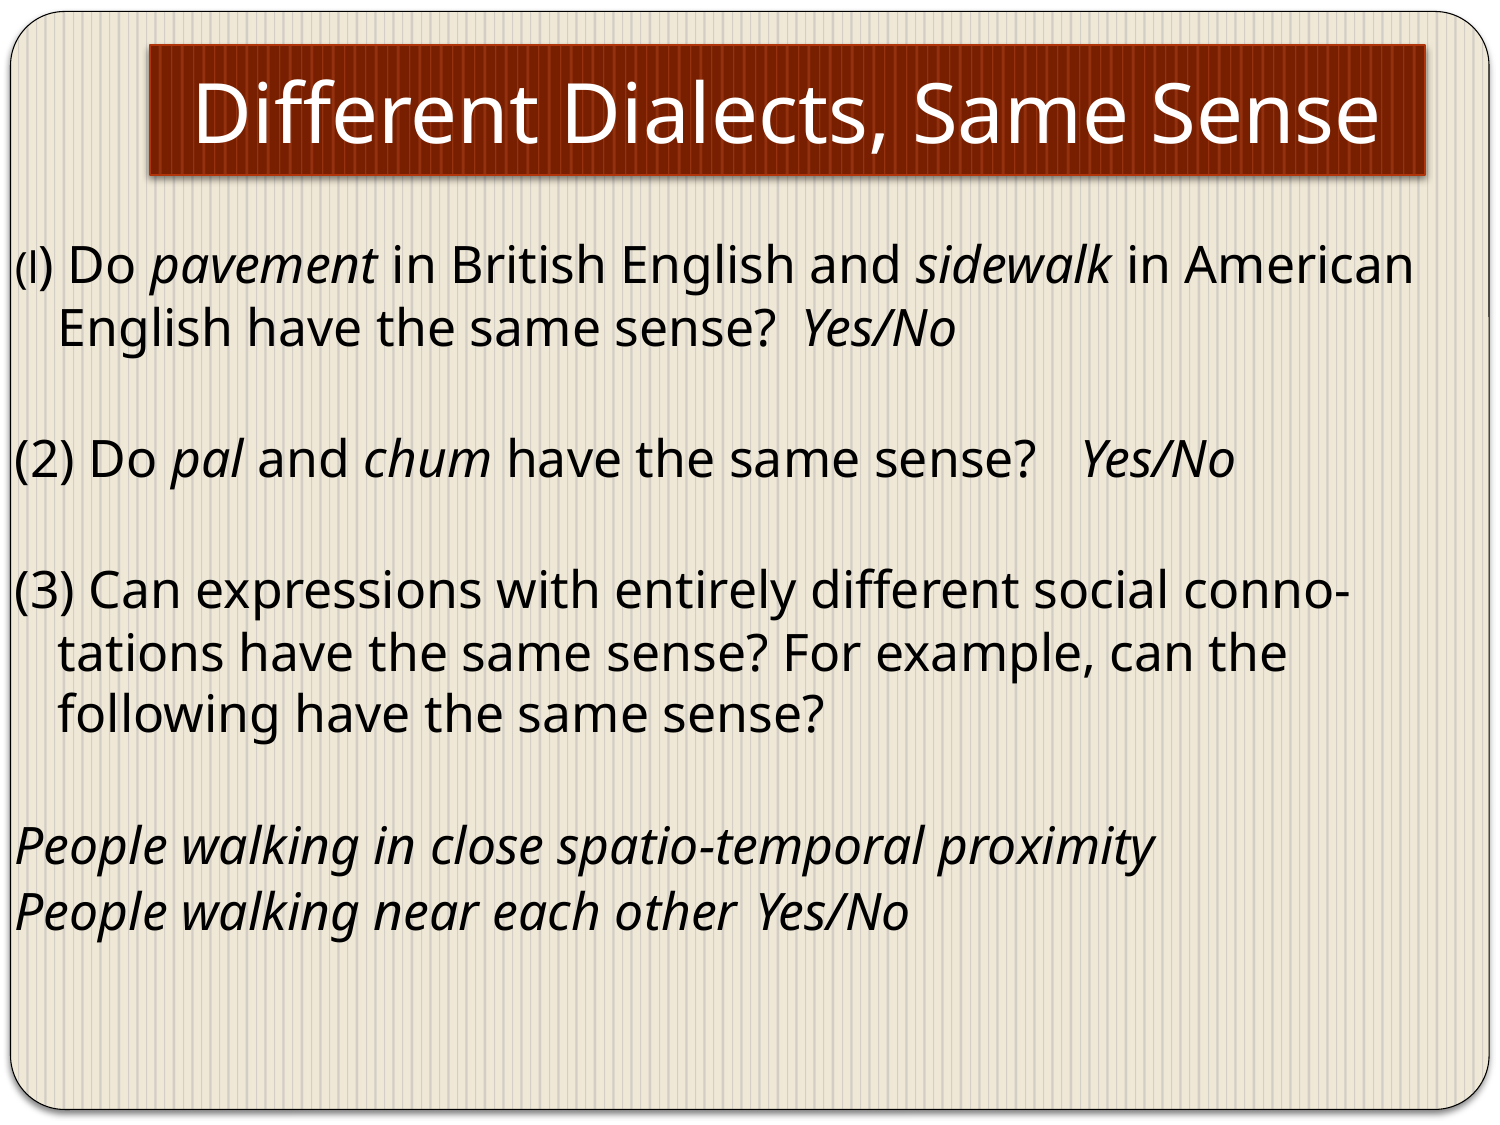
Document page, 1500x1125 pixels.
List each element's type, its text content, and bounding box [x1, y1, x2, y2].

list (l) Do pavement in British English and sidewalk in American English have the same sense? Yes/No (2) Do pal and chum have the same sense? Yes/No (3) Can expressions with entirely different social conno- tations have the same sense? For example, can the following have the same sense? People walking in close spatio-temporal proximity People walking near each other Yes/No [0, 224, 1500, 1125]
title Different Dialects, Same Sense [149, 44, 1426, 176]
